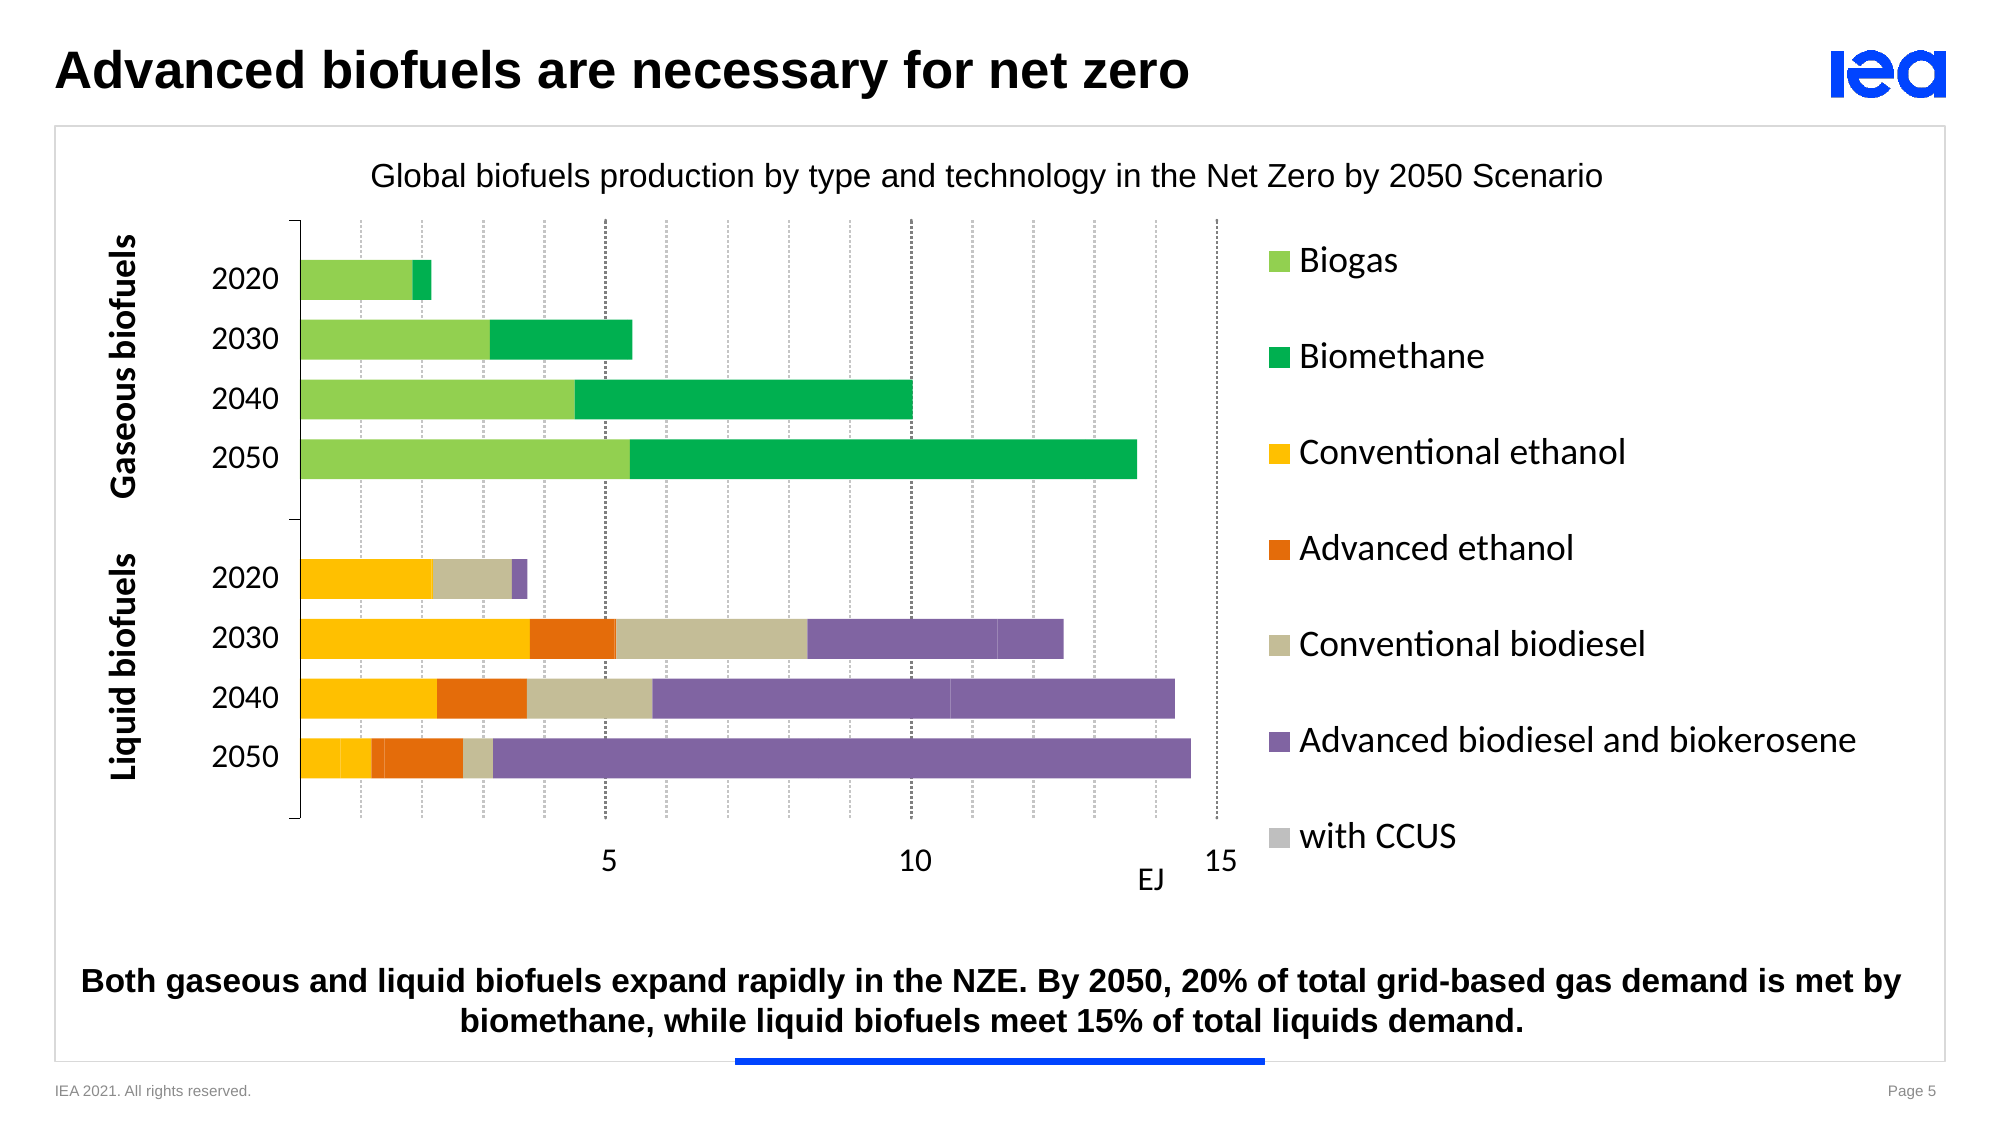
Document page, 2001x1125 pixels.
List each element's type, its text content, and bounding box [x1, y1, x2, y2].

list Both gaseous and liquid biofuels expand rapidly in the NZE. By 2050, 20% of total grid-based gas demand is met by biomethane, while liquid biofuels meet 15% of total liquids demand. [54, 957, 1946, 1054]
picture [99, 209, 1901, 916]
list Global biofuels production by type and technology in the Net Zero by 2050 Scenario [54, 146, 1946, 209]
picture [1831, 50, 1946, 98]
list Advanced biofuels are necessary for net zero [54, 35, 1804, 122]
